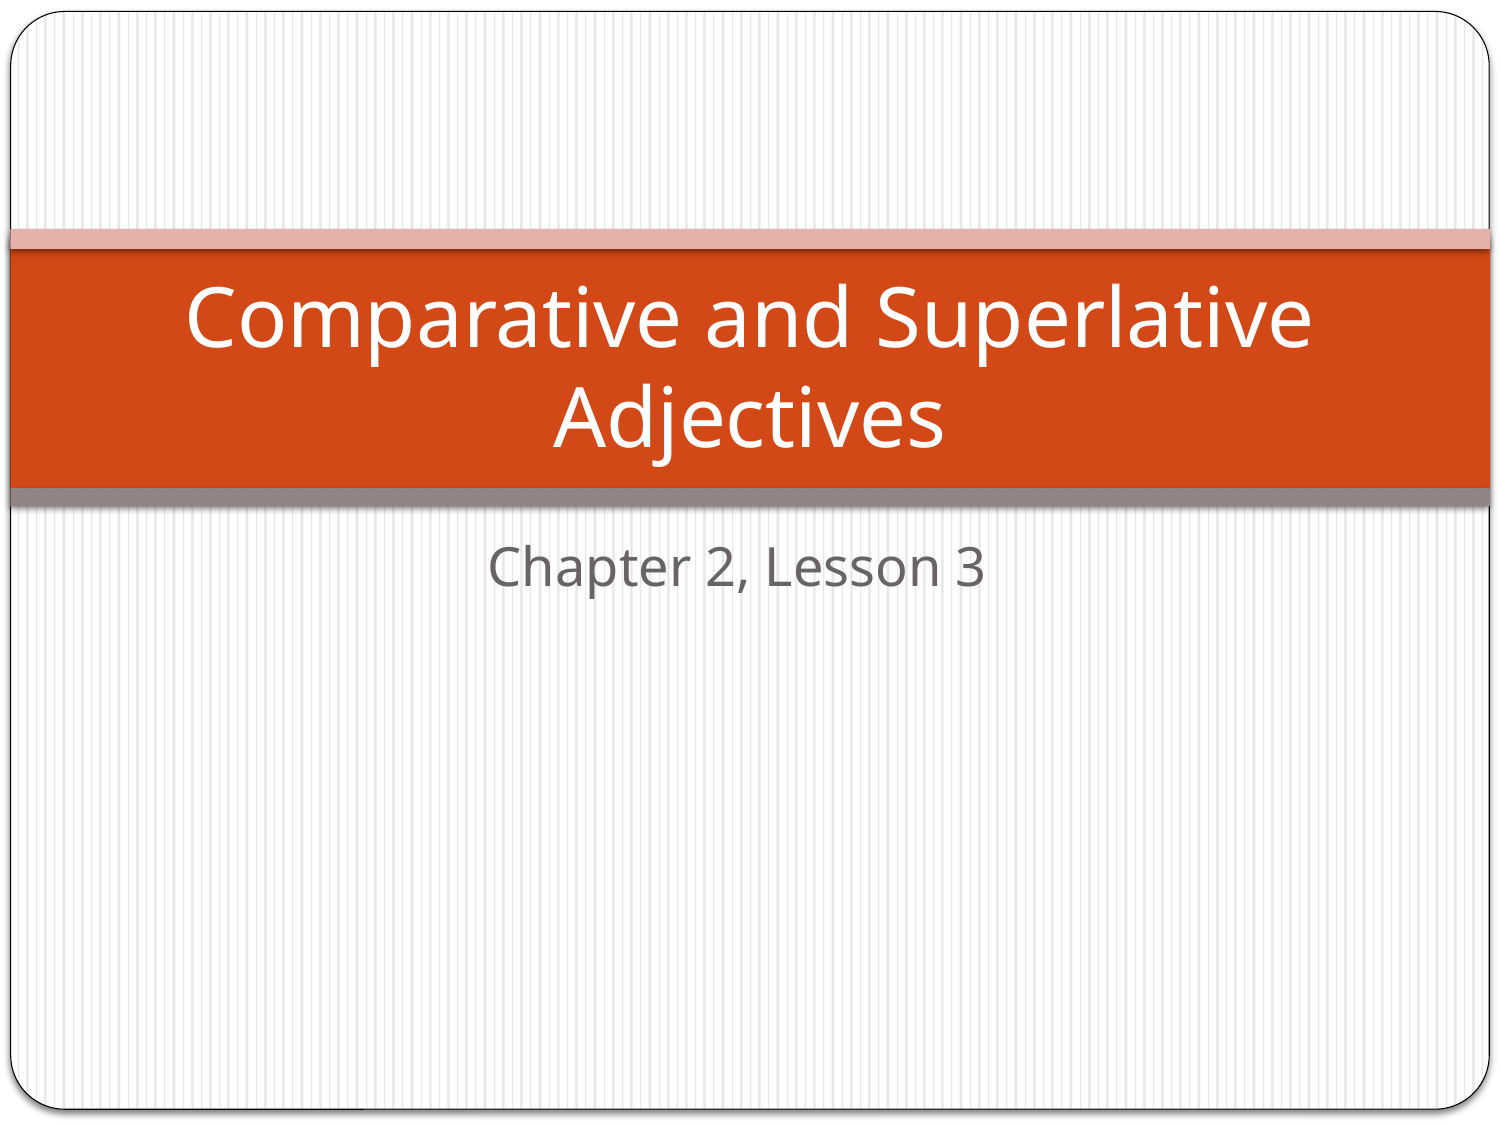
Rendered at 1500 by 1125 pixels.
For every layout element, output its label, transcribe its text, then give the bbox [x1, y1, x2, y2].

title Comparative and Superlative Adjectives [75, 247, 1425, 489]
subtitle Chapter 2, Lesson 3 [212, 525, 1263, 788]
